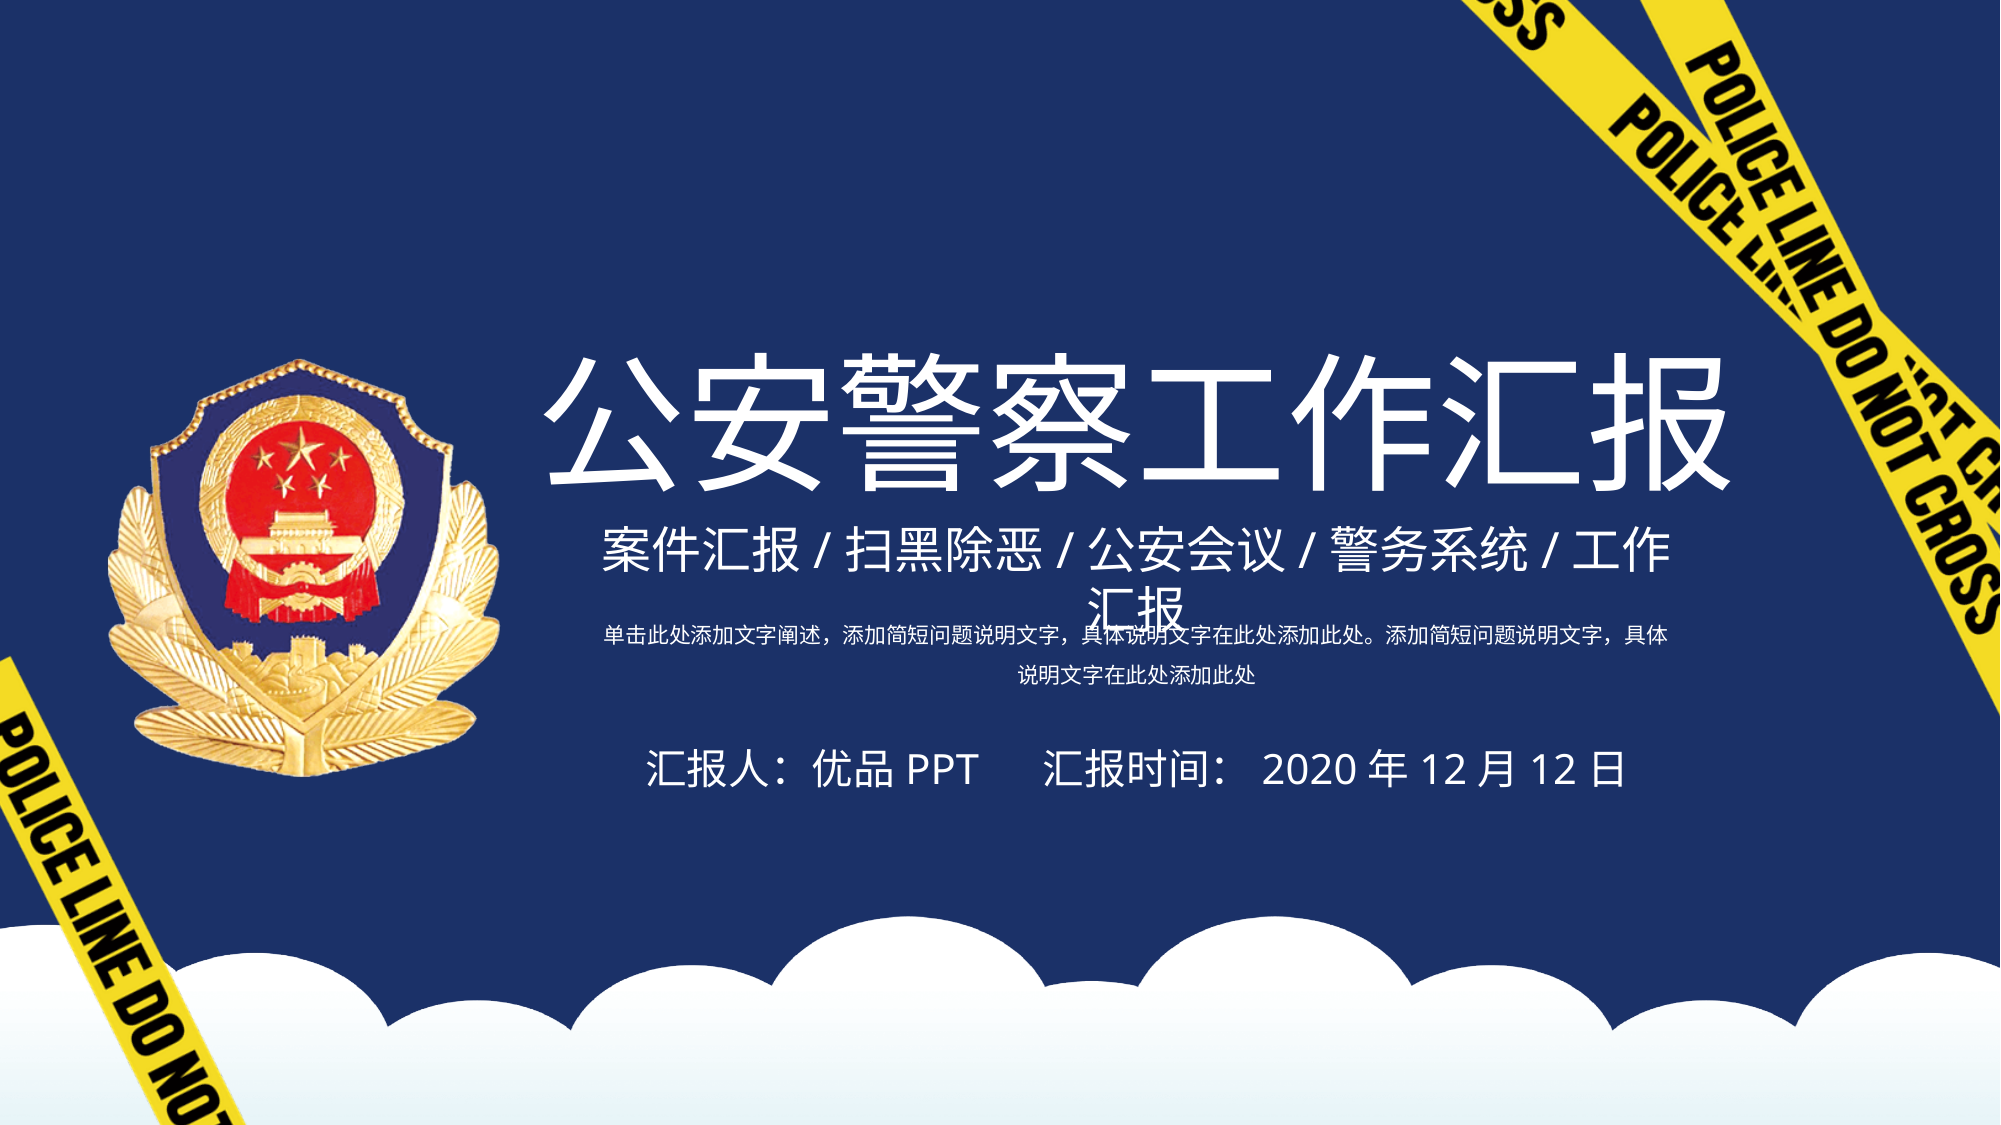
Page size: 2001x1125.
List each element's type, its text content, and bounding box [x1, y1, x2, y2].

text_box 汇报人：优品PPT 汇报时间：2020年12月12日 [630, 710, 1400, 801]
text_box 案件汇报/扫黑除恶/公安会议/警务系统/工作汇报 [566, 510, 1400, 646]
picture [1400, 0, 2000, 873]
text_box 单击此处添加文字阐述，添加简短问题说明文字，具体说明文字在此处添加此处。添加简短问题说明文字，具体说明文字在此处添加此处 [583, 601, 1400, 695]
picture [0, 313, 2000, 1125]
text_box 公安警察工作汇报 [552, 321, 1400, 517]
